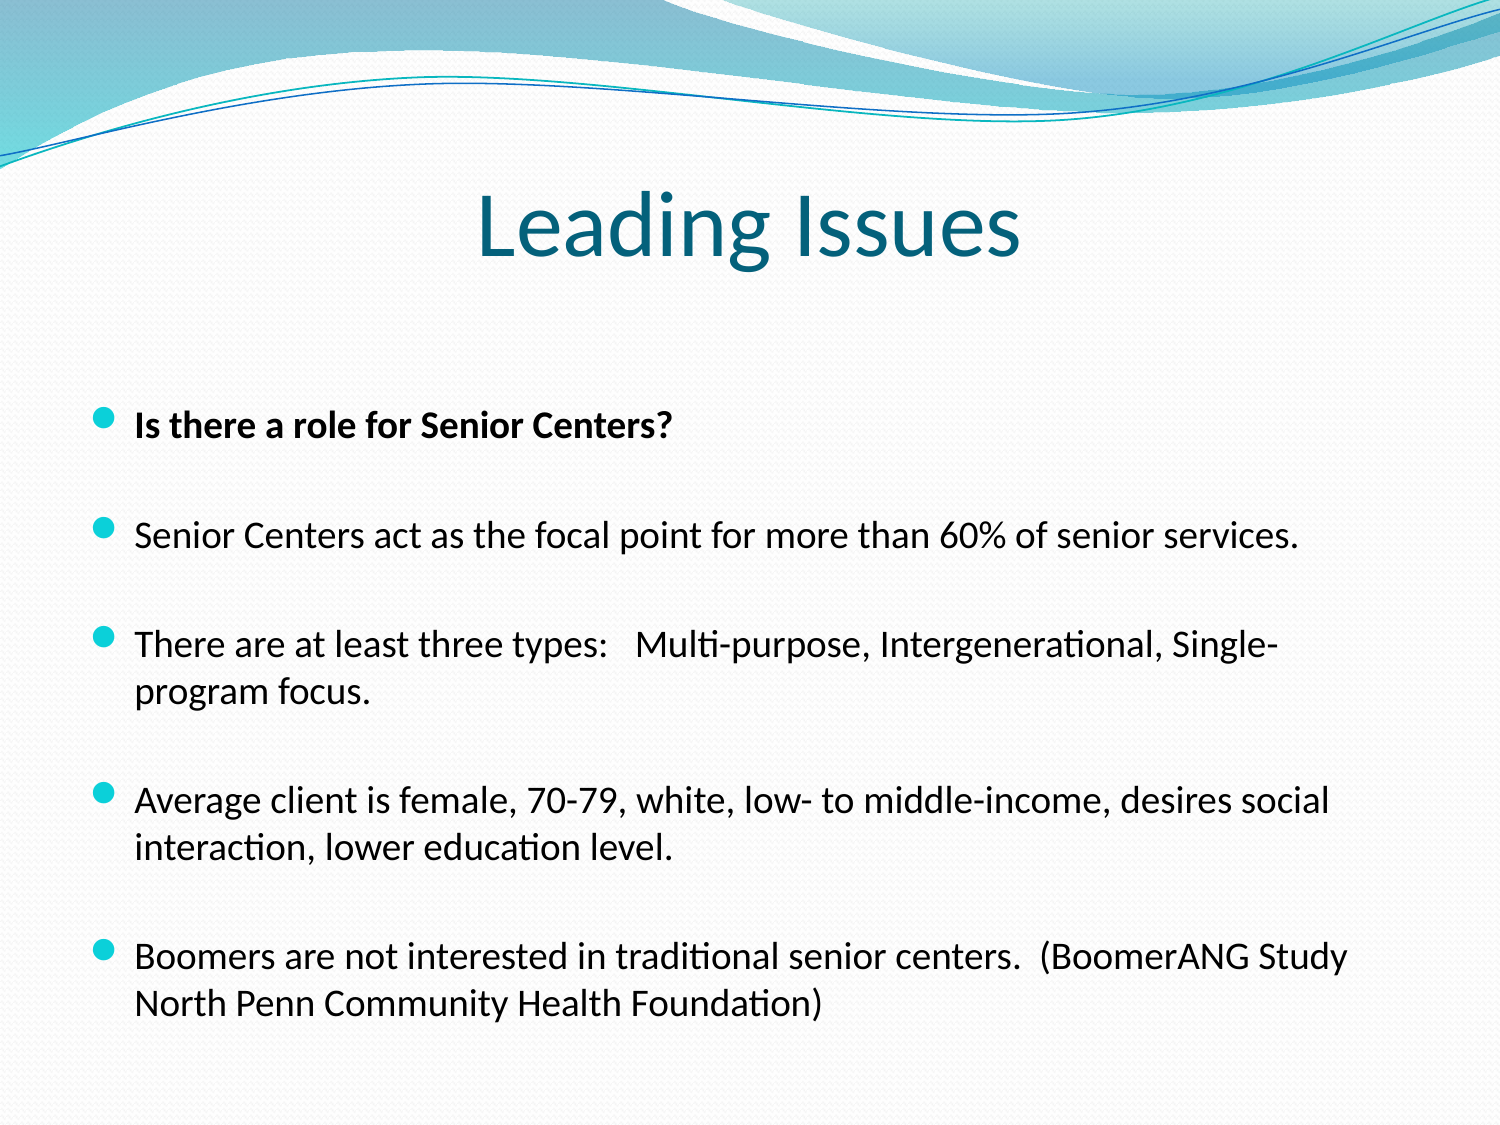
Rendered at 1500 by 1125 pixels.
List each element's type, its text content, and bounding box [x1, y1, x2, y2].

title Leading Issues [75, 75, 1425, 275]
list Is there a role for Senior Centers? Senior Centers act as the focal point for more than 60% of senior services. There are at least three types: Multi-purpose, Intergenerational, Single-program focus. Average client is female, 70-79, white, low- to middle-income, desires social interaction, lower education level. Boomers are not interested in traditional senior centers. (BoomerANG Study North Penn Community Health Foundation) [75, 337, 1425, 1038]
